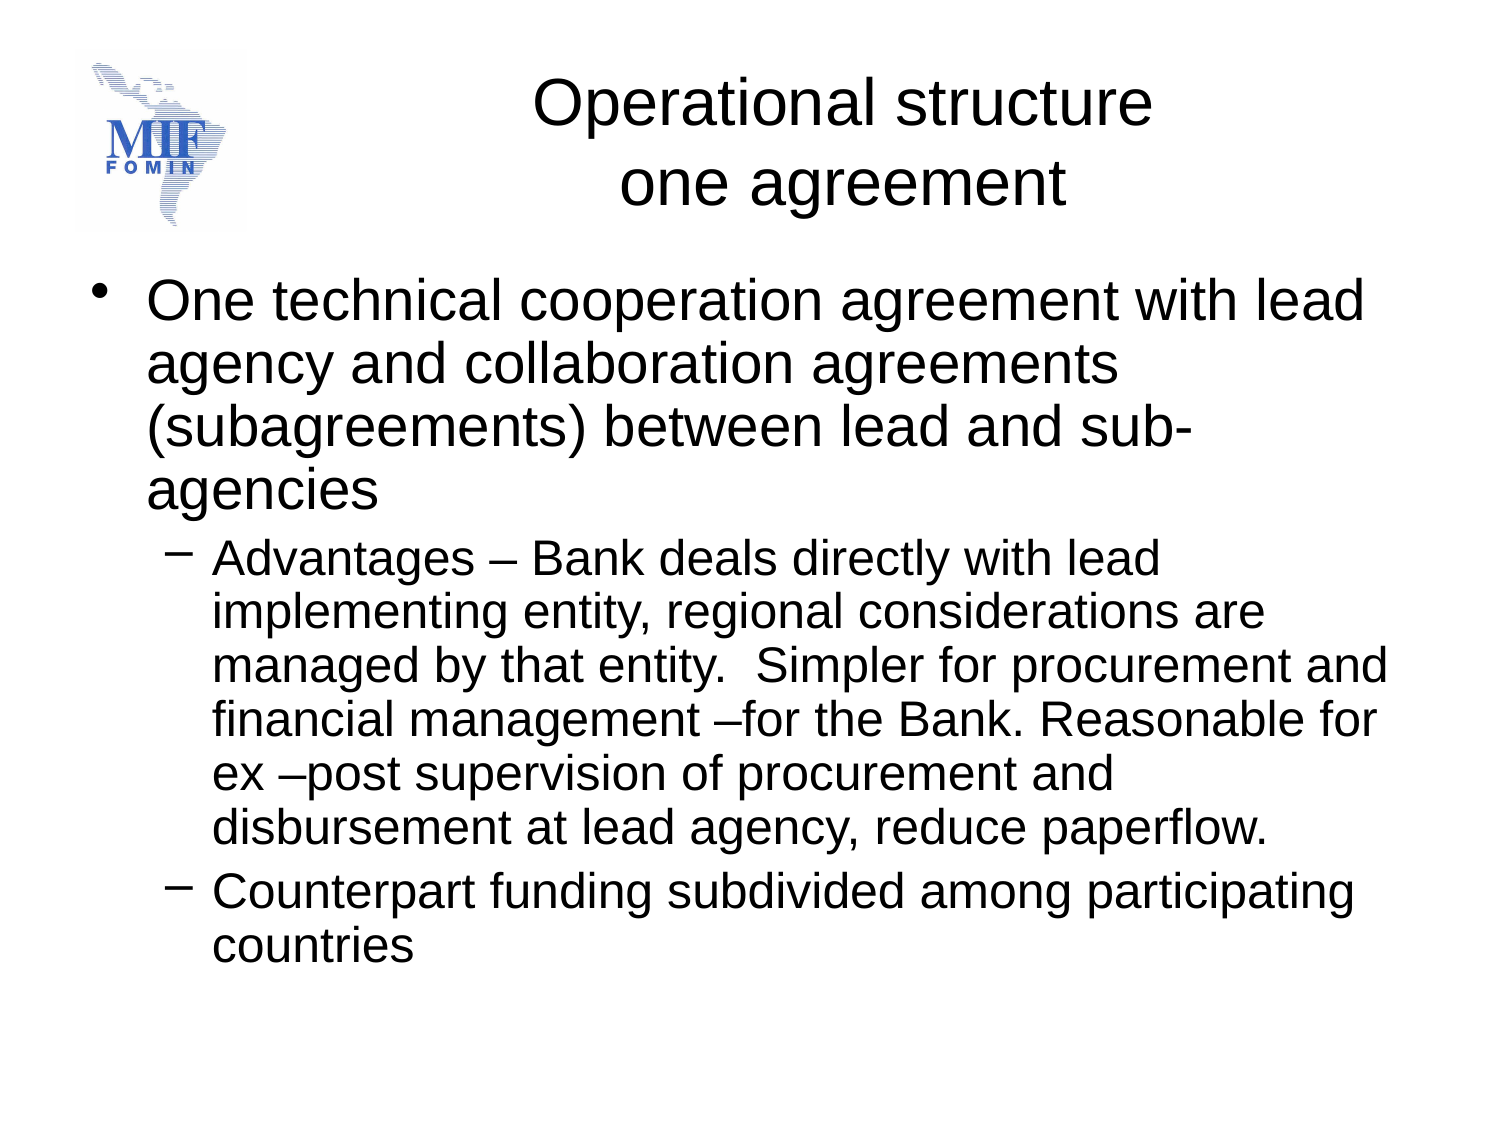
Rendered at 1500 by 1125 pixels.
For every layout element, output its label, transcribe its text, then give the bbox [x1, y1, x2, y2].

list One technical cooperation agreement with lead agency and collaboration agreements (subagreements) between lead and sub-agencies Advantages – Bank deals directly with lead implementing entity, regional considerations are managed by that entity. Simpler for procurement and financial management –for the Bank. Reasonable for ex –post supervision of procurement and disbursement at lead agency, reduce paperflow. Counterpart funding subdivided among participating countries [74, 262, 1426, 1006]
title Operational structure one agreement [262, 44, 1426, 233]
picture [75, 49, 247, 232]
